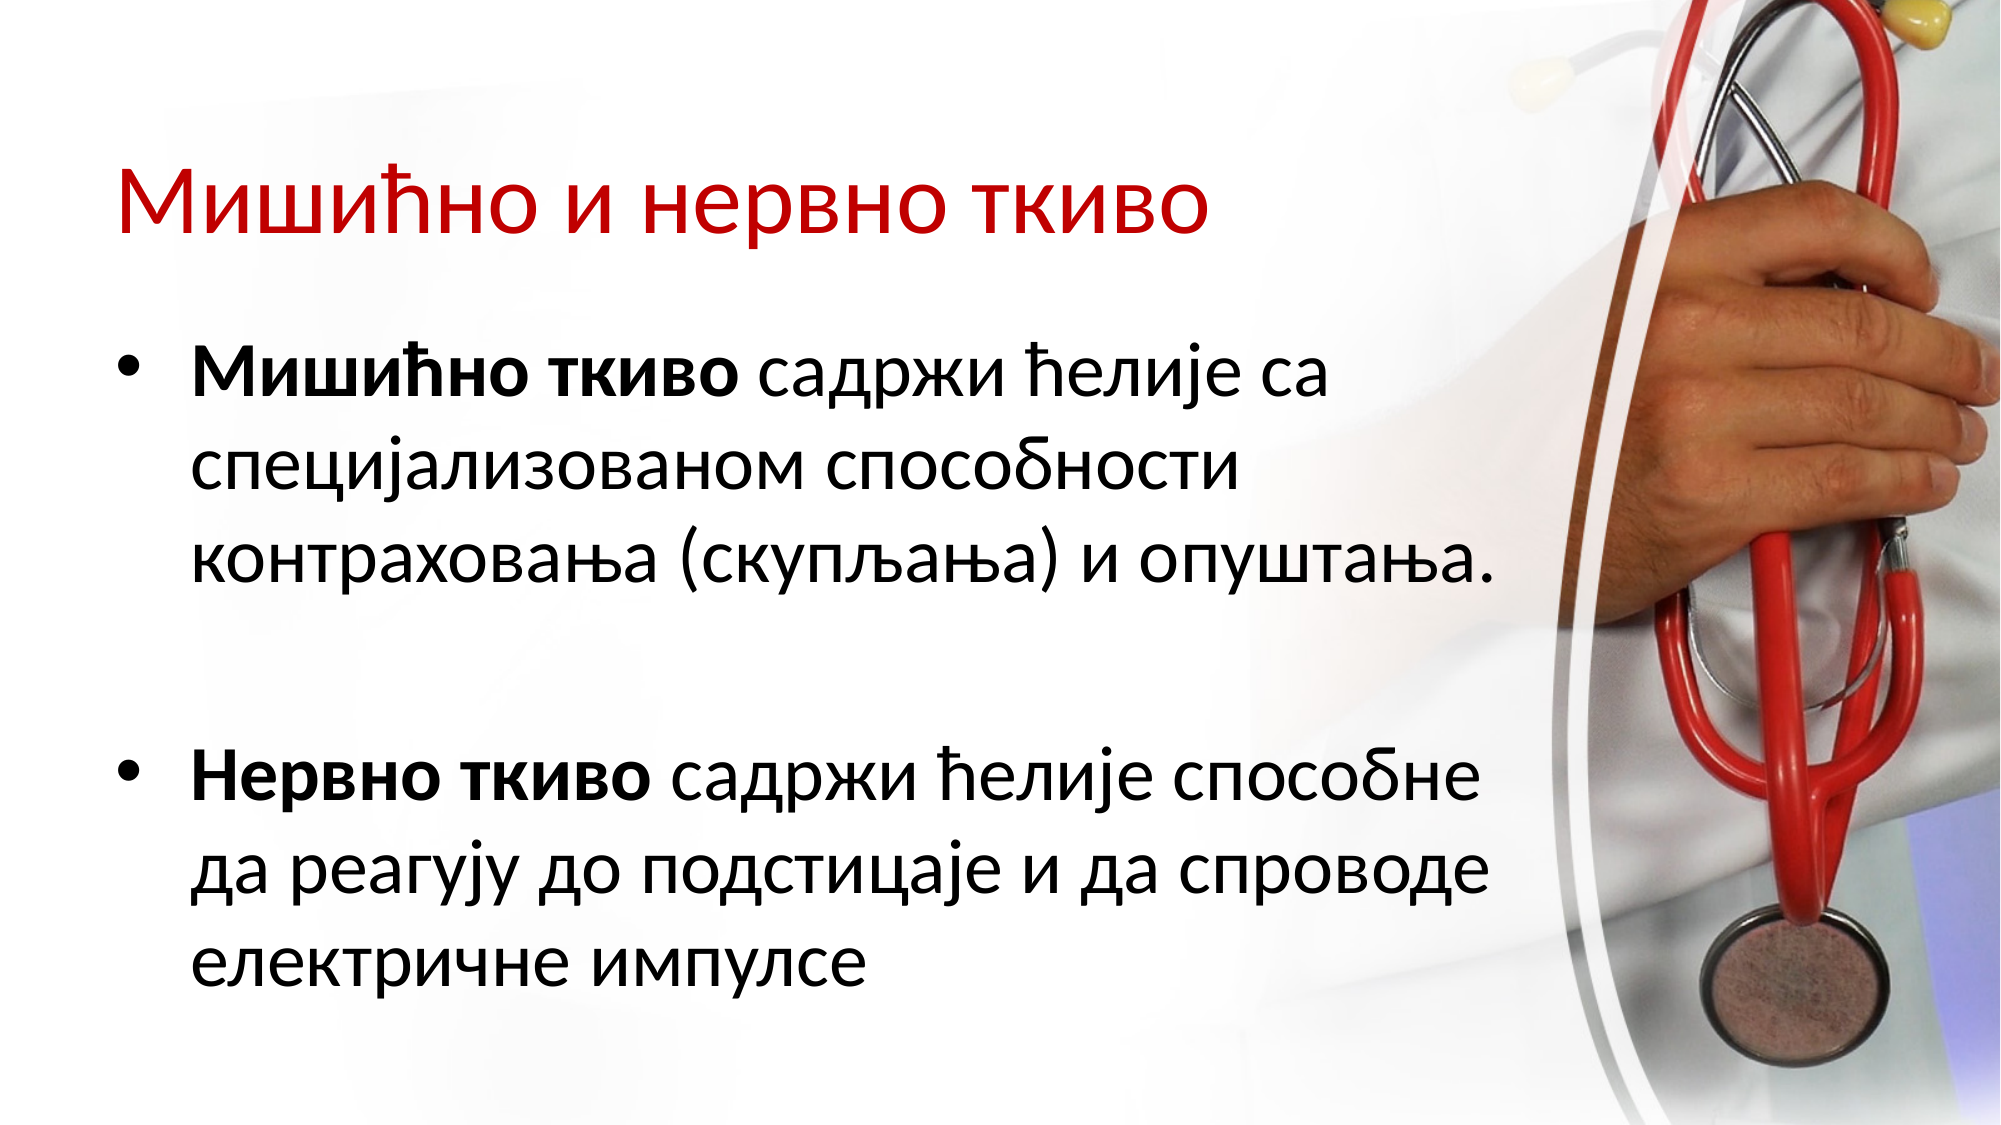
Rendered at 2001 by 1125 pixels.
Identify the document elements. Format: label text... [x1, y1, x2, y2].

title Мишићно и нервно ткиво [99, 110, 1540, 278]
picture [0, 0, 2001, 1125]
list Мишићно ткиво садржи ћелије са специјализованом способности контраховања (скупљања) и опуштања. Нервно ткиво садржи ћелије способне да реагују до подстицаје и да спроводе електричне импулсе [100, 310, 1537, 1043]
